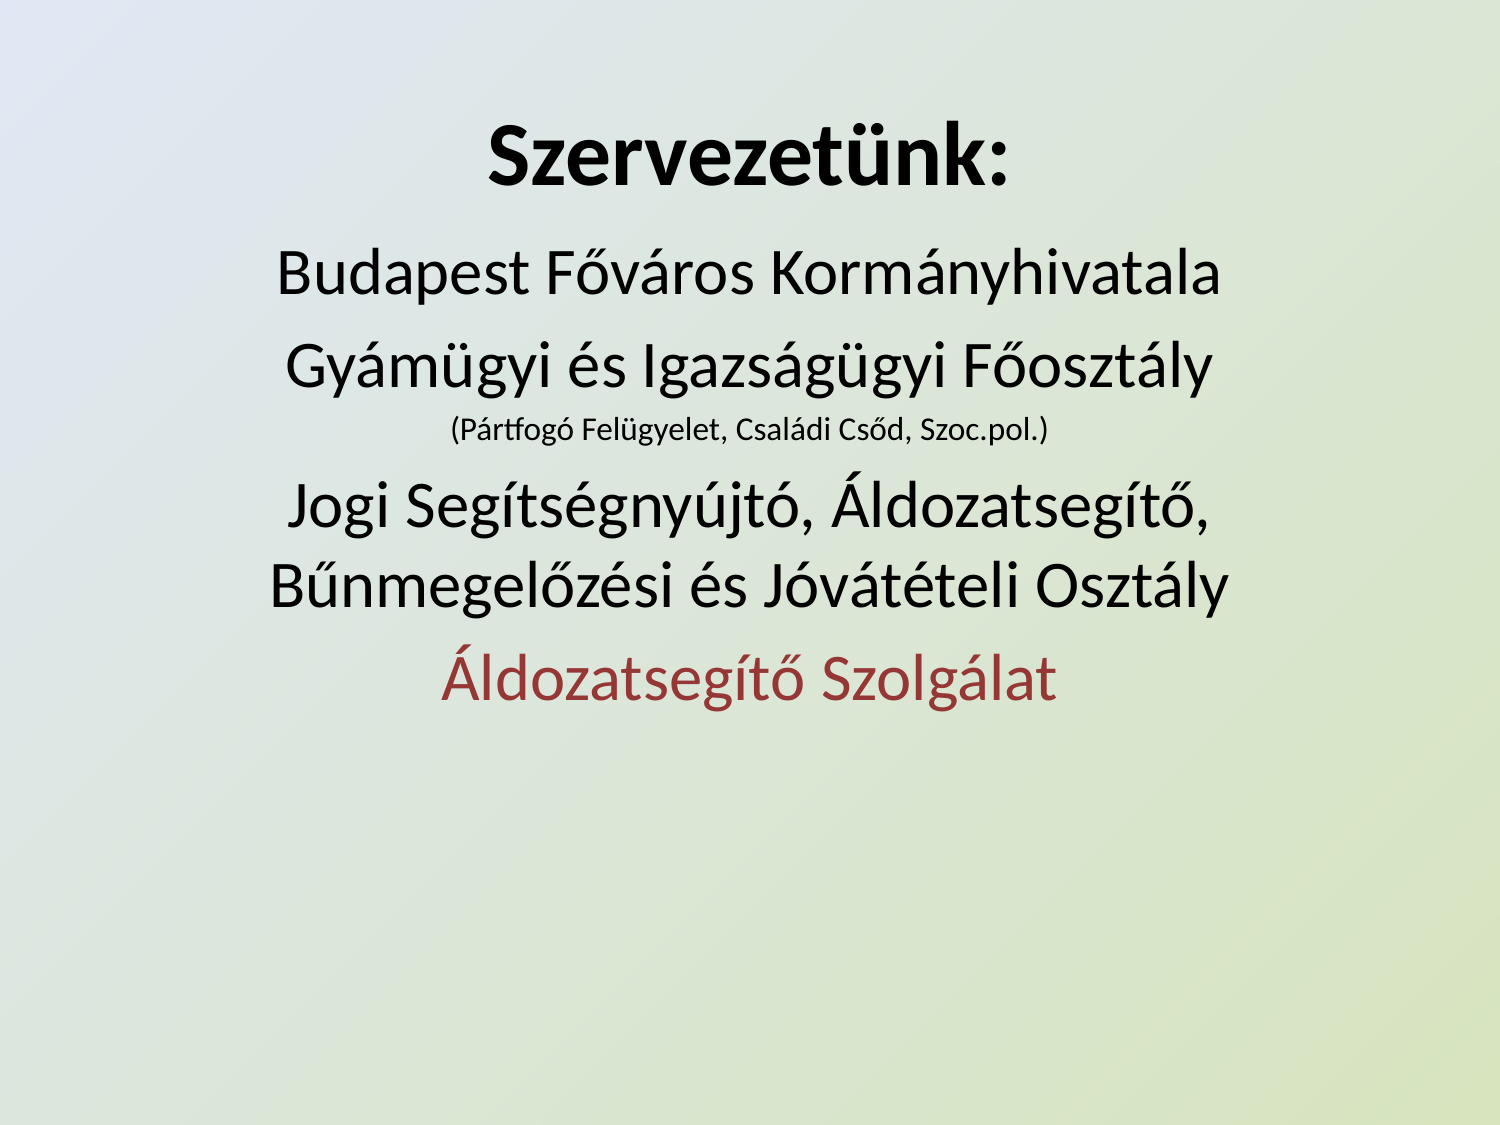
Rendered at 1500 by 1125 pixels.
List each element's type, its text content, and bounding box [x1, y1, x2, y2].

title Szervezetünk: [112, 89, 1388, 209]
subtitle Budapest Főváros Kormányhivatala Gyámügyi és Igazságügyi Főosztály (Pártfogó Felügyelet, Családi Csőd, Szoc.pol.) Jogi Segítségnyújtó, Áldozatsegítő, Bűnmegelőzési és Jóvátételi Osztály Áldozatsegítő Szolgálat [224, 219, 1276, 926]
